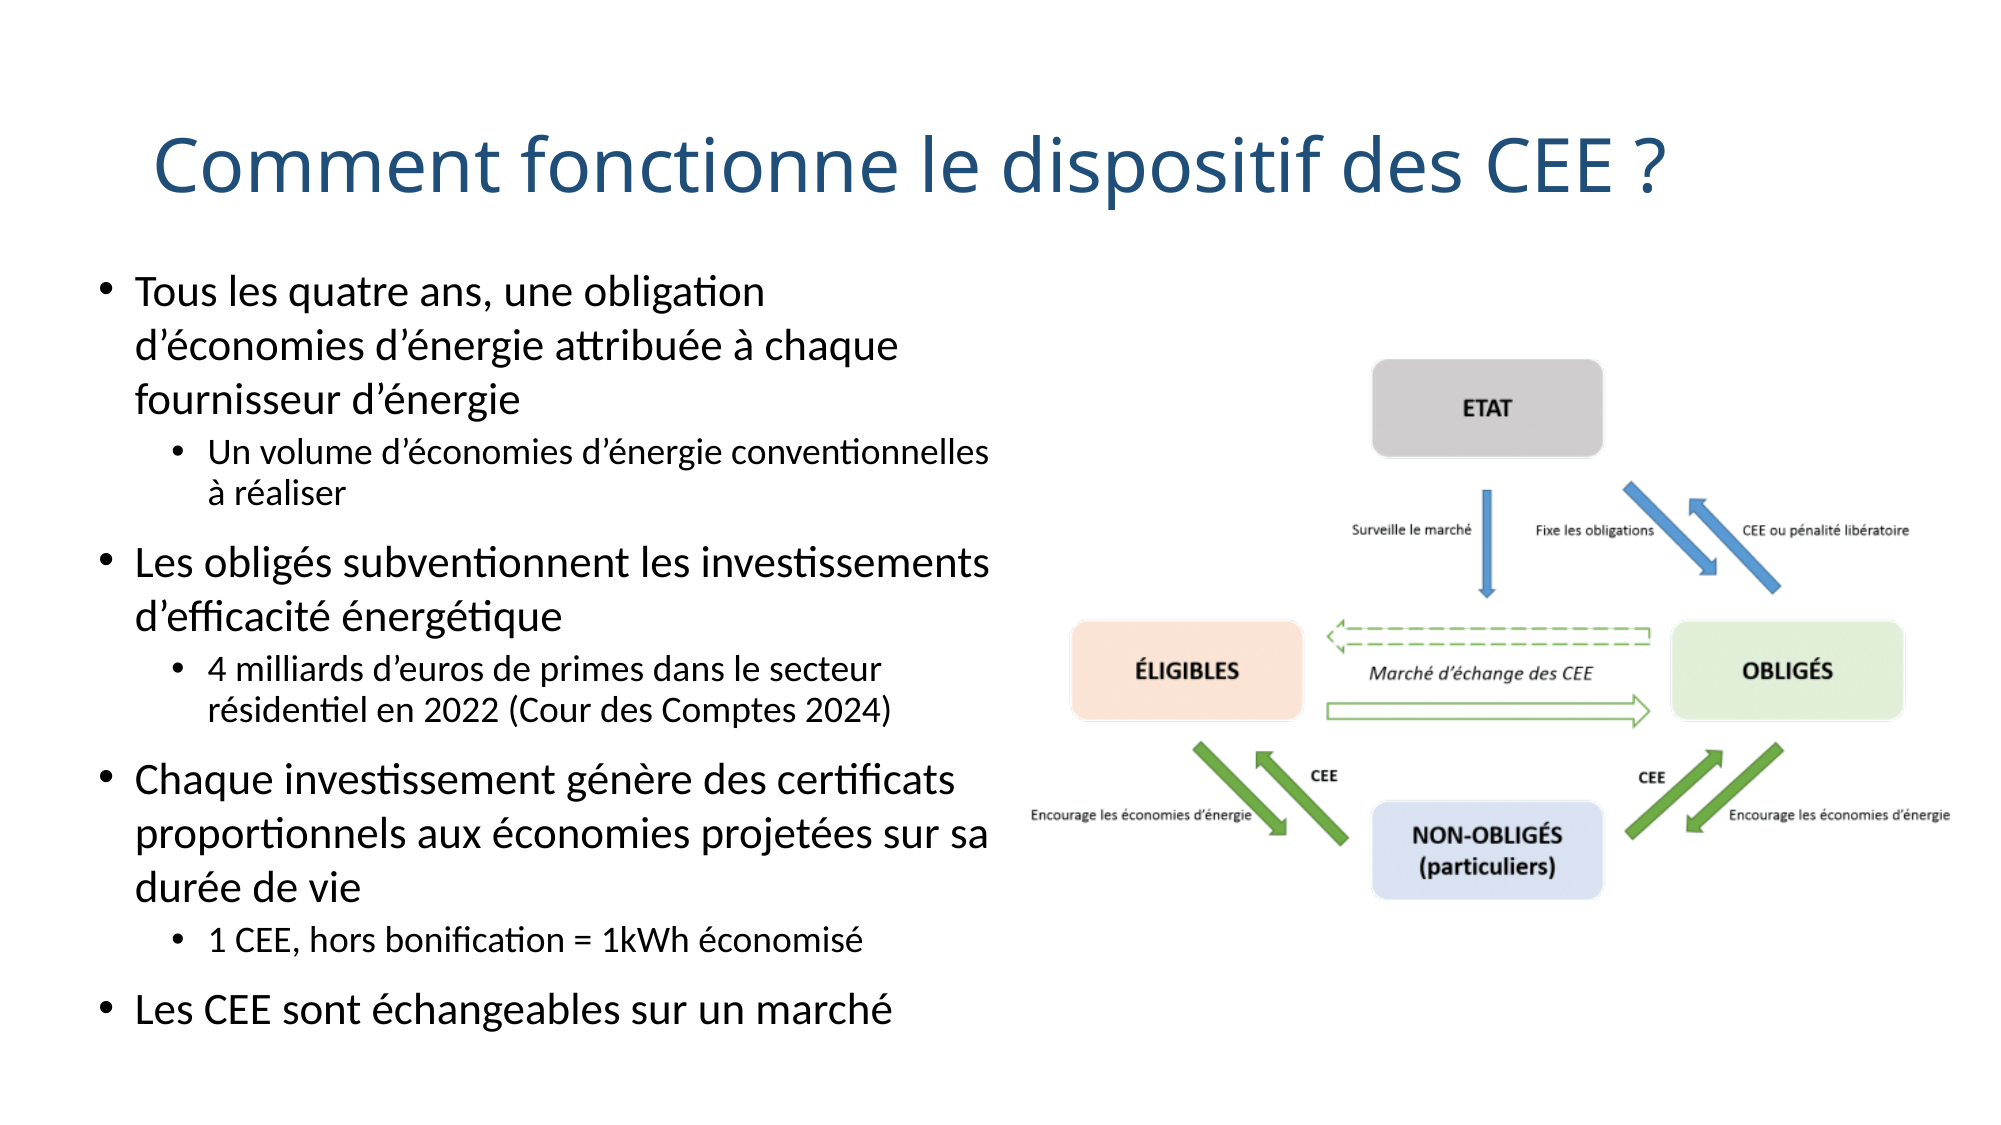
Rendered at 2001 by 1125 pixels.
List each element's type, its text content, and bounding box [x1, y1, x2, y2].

title Comment fonctionne le dispositif des CEE ? [137, 59, 1863, 278]
list Tous les quatre ans, une obligation d’économies d’énergie attribuée à chaque fournisseur d’énergie Un volume d’économies d’énergie conventionnelles à réaliser Les obligés subventionnent les investissements d’efficacité énergétique 4 milliards d’euros de primes dans le secteur résidentiel en 2022 (Cour des Comptes 2024) Chaque investissement génère des certificats proportionnels aux économies projetées sur sa durée de vie 1 CEE, hors bonification = 1kWh économisé Les CEE sont échangeables sur un marché [83, 253, 1022, 1046]
picture [1021, 358, 1972, 901]
